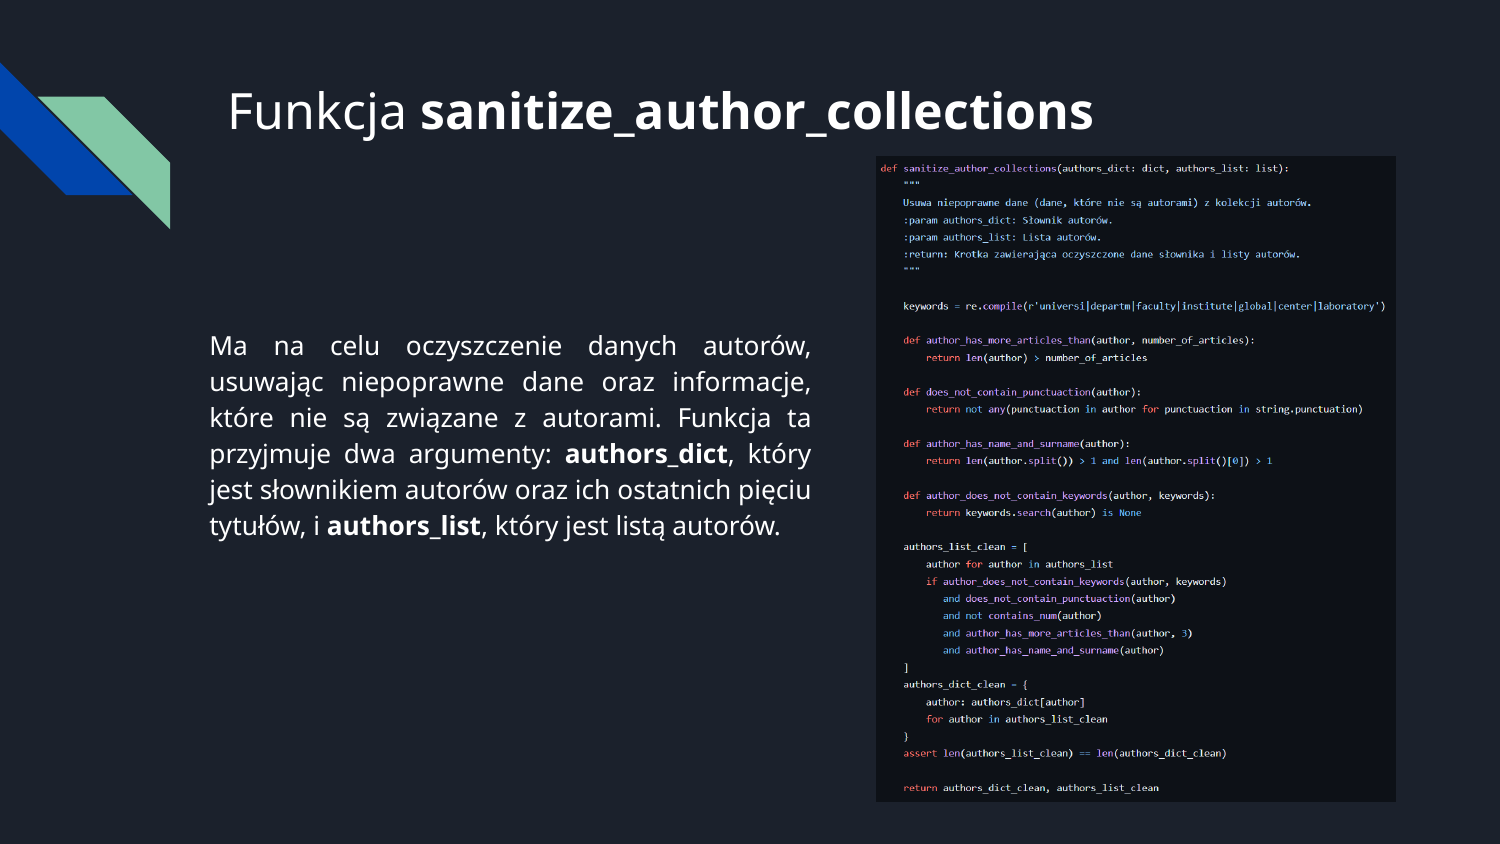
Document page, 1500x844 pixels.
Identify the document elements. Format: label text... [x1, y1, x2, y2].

picture [876, 156, 1397, 802]
title Funkcja sanitize_author_collections [212, 64, 1368, 215]
list Ma na celu oczyszczenie danych autorów, usuwając niepoprawne dane oraz informacje, które nie są związane z autorami. Funkcja ta przyjmuje dwa argumenty: authors_dict, który jest słownikiem autorów oraz ich ostatnich pięciu tytułów, i authors_list, który jest listą autorów. [194, 309, 827, 561]
